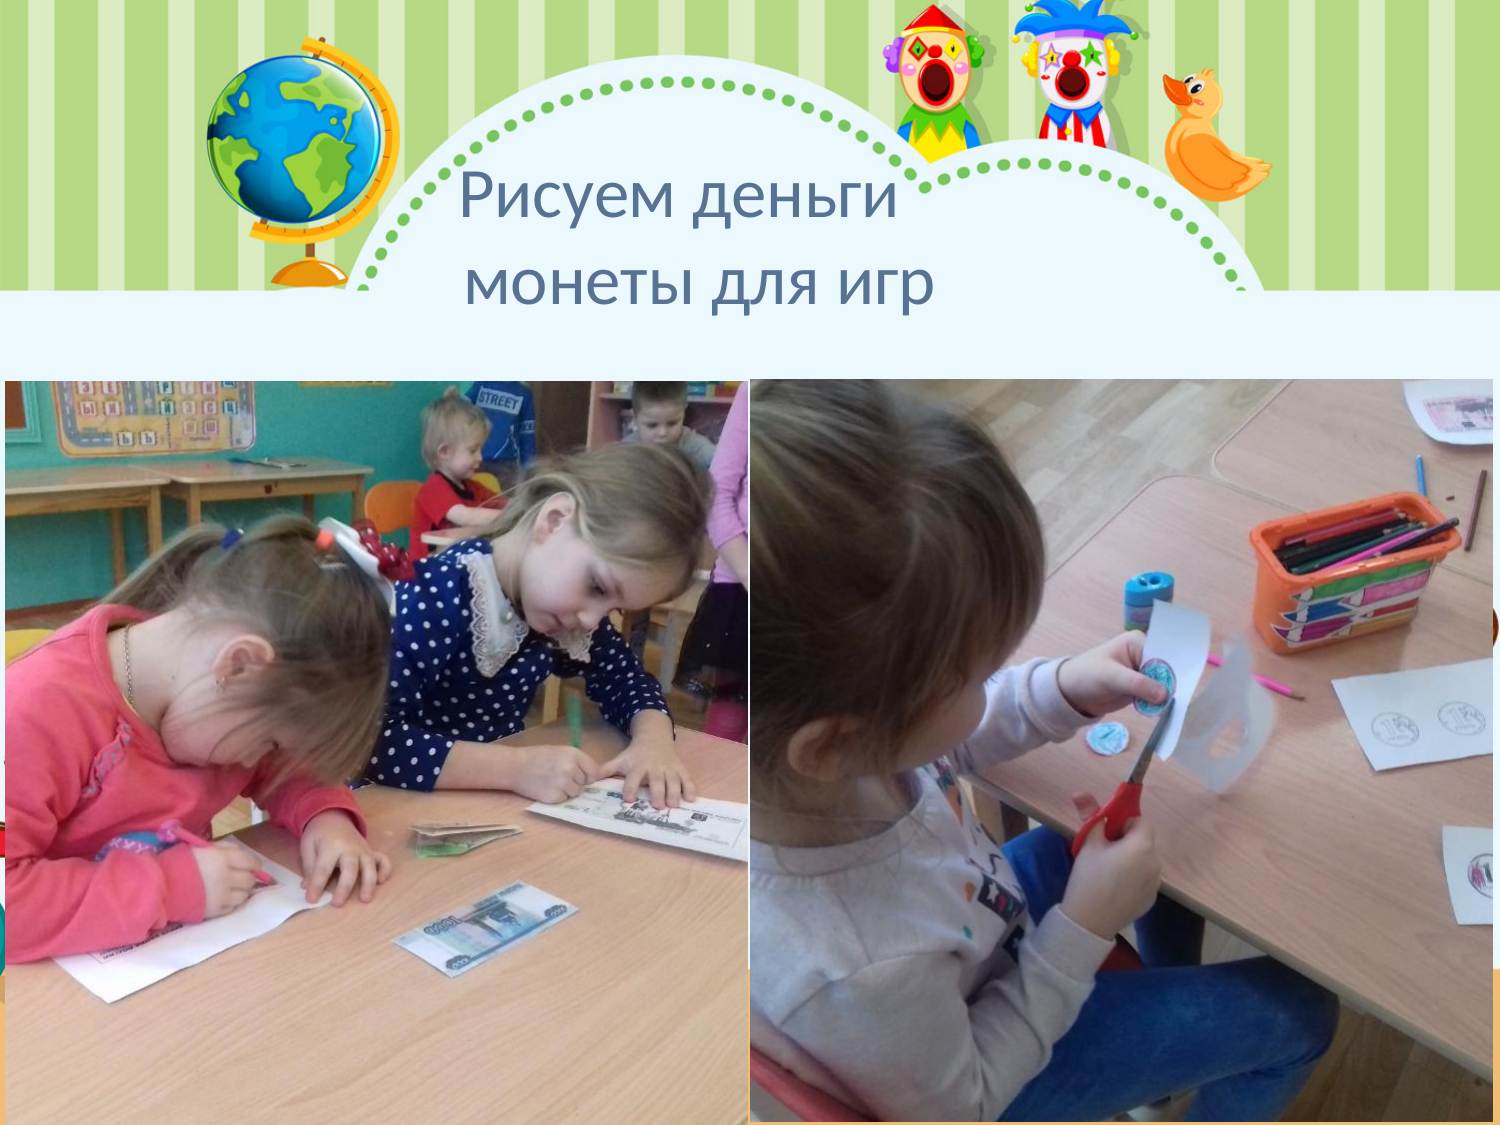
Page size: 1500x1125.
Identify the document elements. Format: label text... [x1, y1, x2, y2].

picture [0, 0, 1500, 1125]
title Рисуем деньги монеты для игр [336, 131, 1282, 327]
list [4, 381, 748, 1125]
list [749, 379, 1493, 1123]
